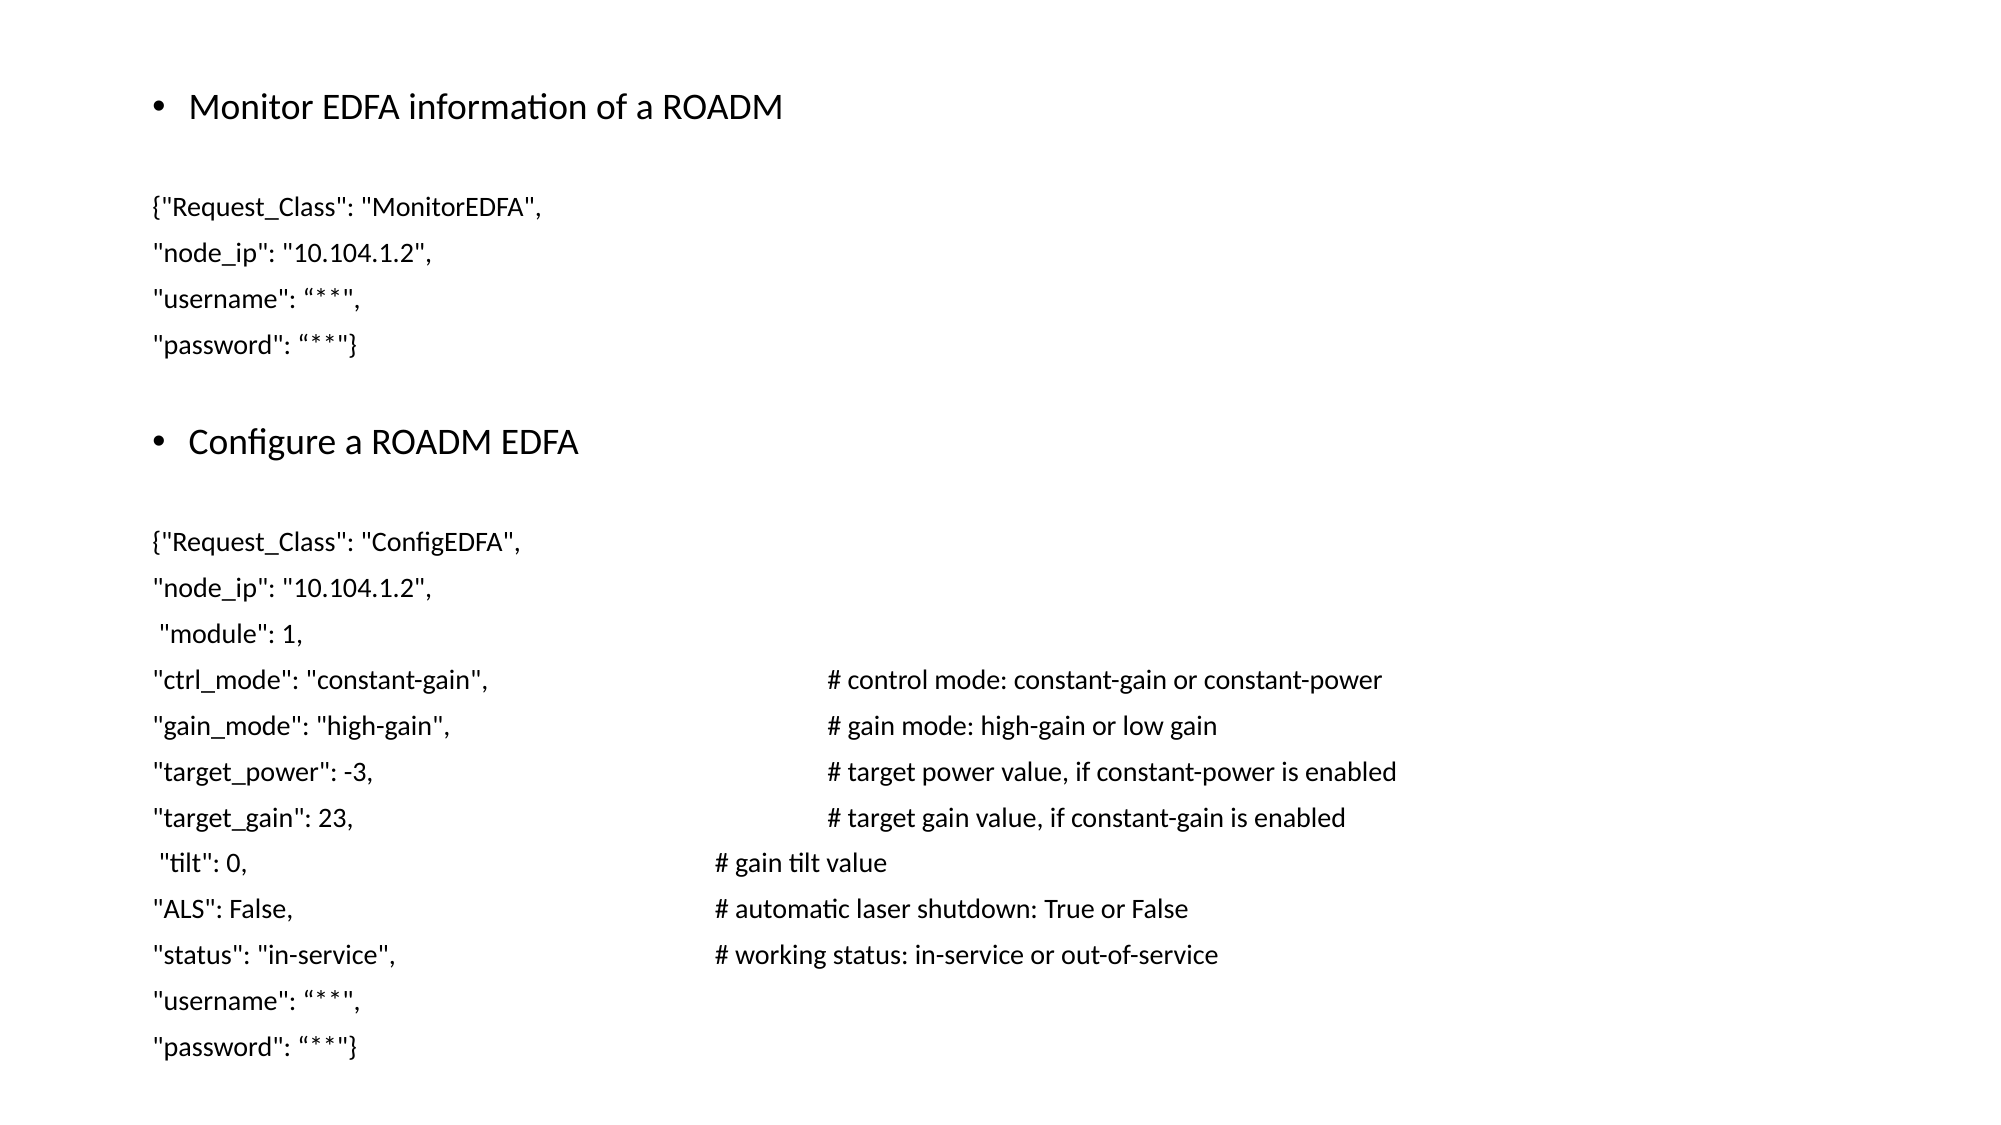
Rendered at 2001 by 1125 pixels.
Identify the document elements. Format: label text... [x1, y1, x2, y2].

list Monitor EDFA information of a ROADM {"Request_Class": "MonitorEDFA", "node_ip": "10.104.1.2", "username": “**", "password": “**"} Configure a ROADM EDFA {"Request_Class": "ConfigEDFA", "node_ip": "10.104.1.2", "module": 1, "ctrl_mode": "constant-gain", # control mode: constant-gain or constant-power "gain_mode": "high-gain", # gain mode: high-gain or low gain "target_power": -3, # target power value, if constant-power is enabled "target_gain": 23, # target gain value, if constant-gain is enabled "tilt": 0, # gain tilt value "ALS": False, # automatic laser shutdown: True or False "status": "in-service", # working status: in-service or out-of-service "username": “**", "password": “**"} [137, 79, 1863, 1076]
